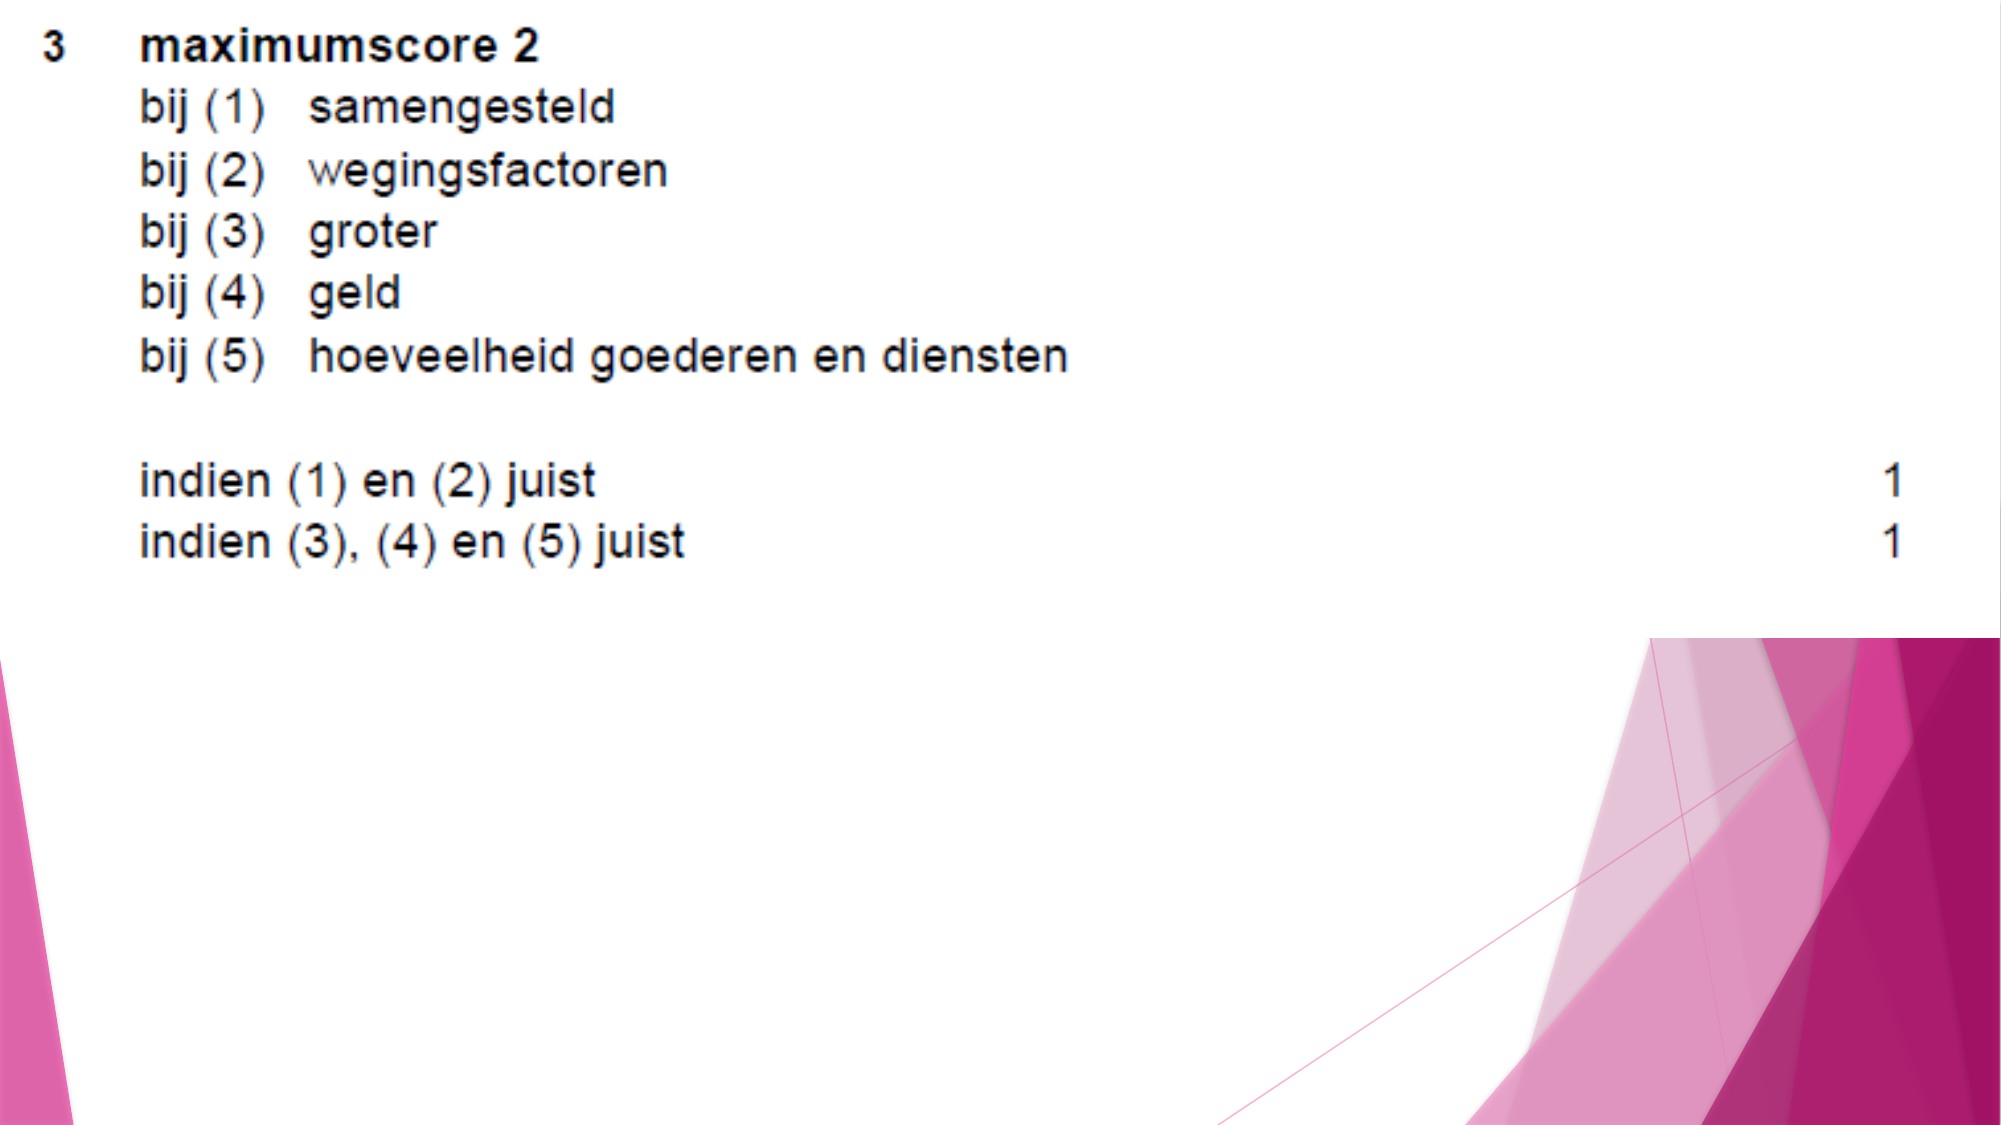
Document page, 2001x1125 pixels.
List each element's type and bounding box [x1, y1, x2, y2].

picture [0, 0, 2000, 638]
